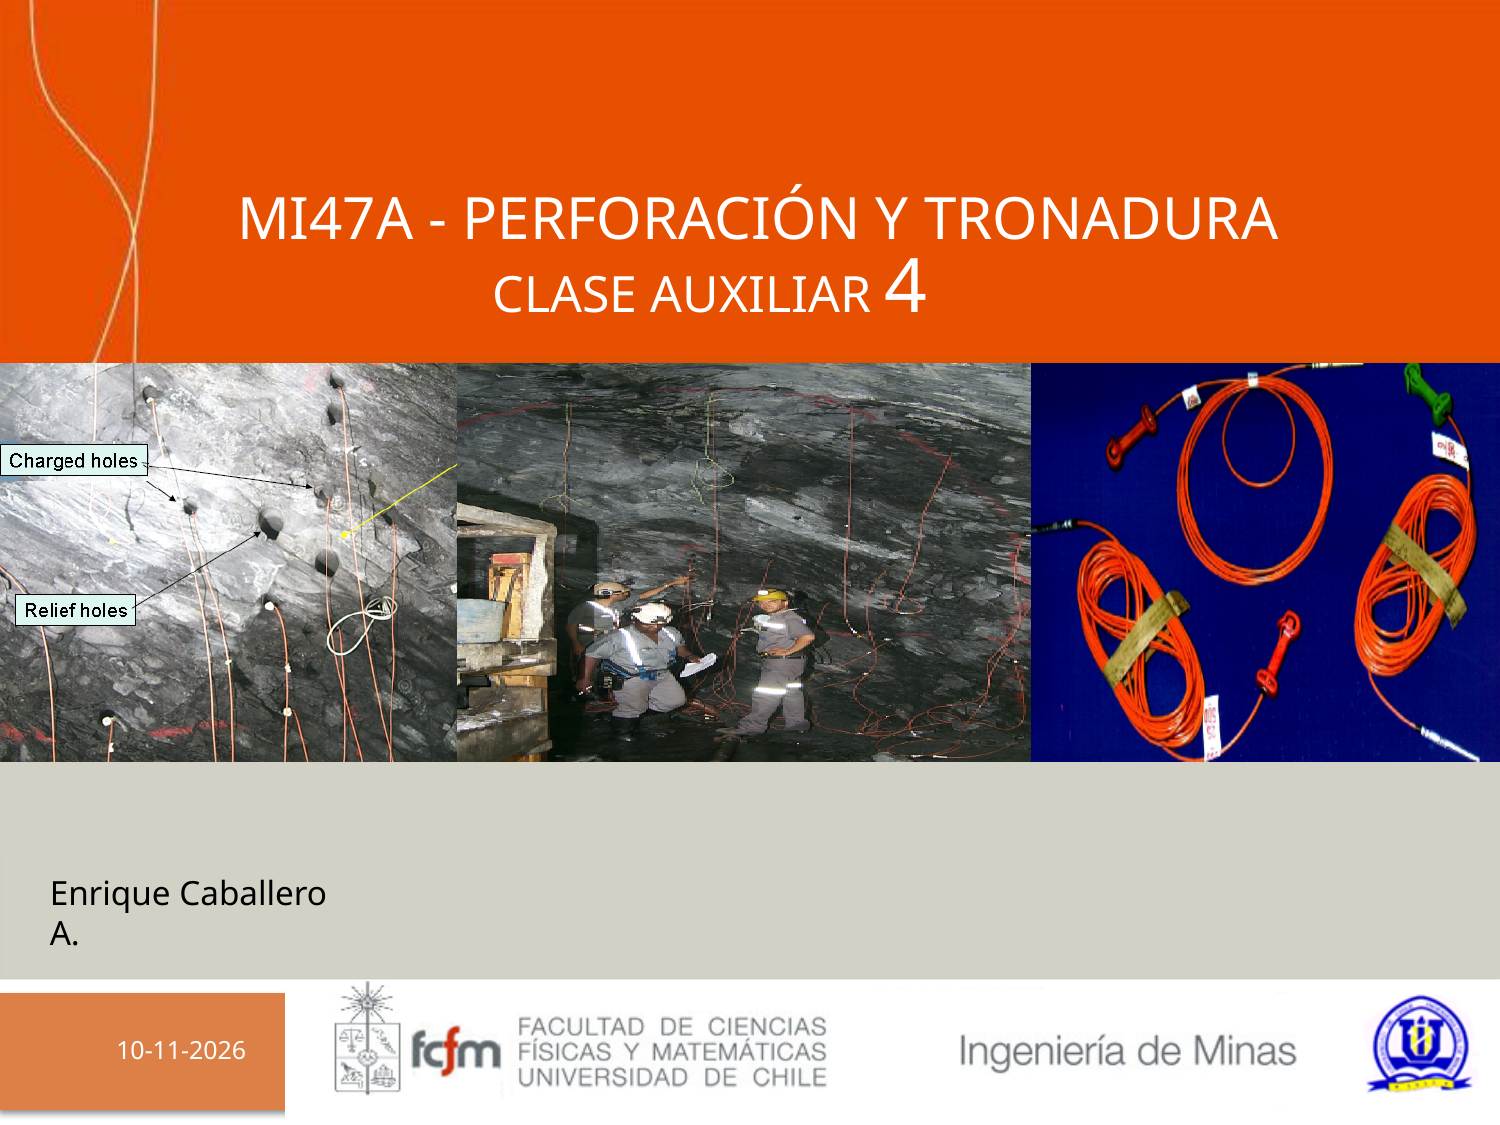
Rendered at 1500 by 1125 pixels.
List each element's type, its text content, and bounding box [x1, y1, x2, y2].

text_box CLASE AUXILIAR 4 [0, 222, 1306, 336]
title [23, 772, 1450, 963]
picture [285, 980, 1500, 1125]
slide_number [12, 995, 278, 1108]
text_box MI47A - PERFORACIÓN Y TRONADURA [46, 128, 1469, 255]
picture [0, 0, 1500, 979]
text_box Enrique Caballero A. [35, 855, 380, 968]
